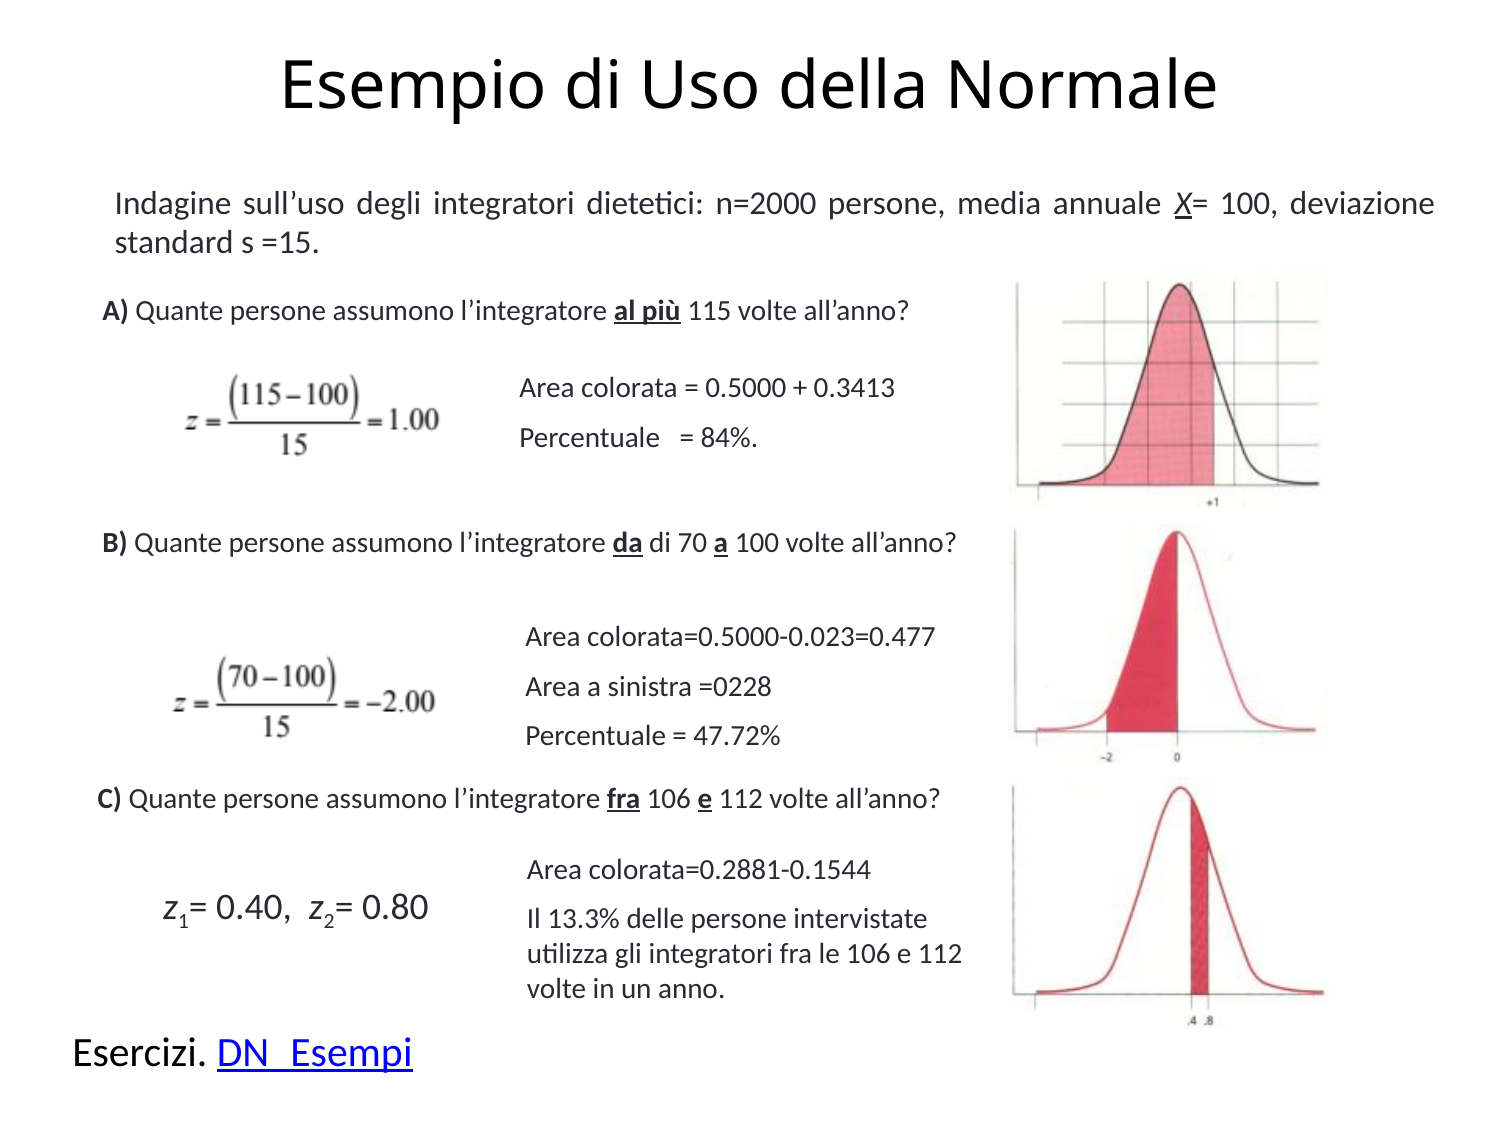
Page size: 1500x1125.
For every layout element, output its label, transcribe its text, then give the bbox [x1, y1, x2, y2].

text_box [87, 269, 1328, 514]
text_box Esercizi. DN_Esempi [57, 1017, 898, 1082]
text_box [87, 516, 1328, 767]
text_box Indagine sull’uso degli integratori dietetici: n=2000 persone, media annuale X= 100, deviazione standard s =15. [99, 173, 1450, 268]
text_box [169, 649, 436, 739]
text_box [180, 368, 443, 458]
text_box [82, 771, 1330, 1033]
title Esempio di Uso della Normale [112, 30, 1388, 133]
